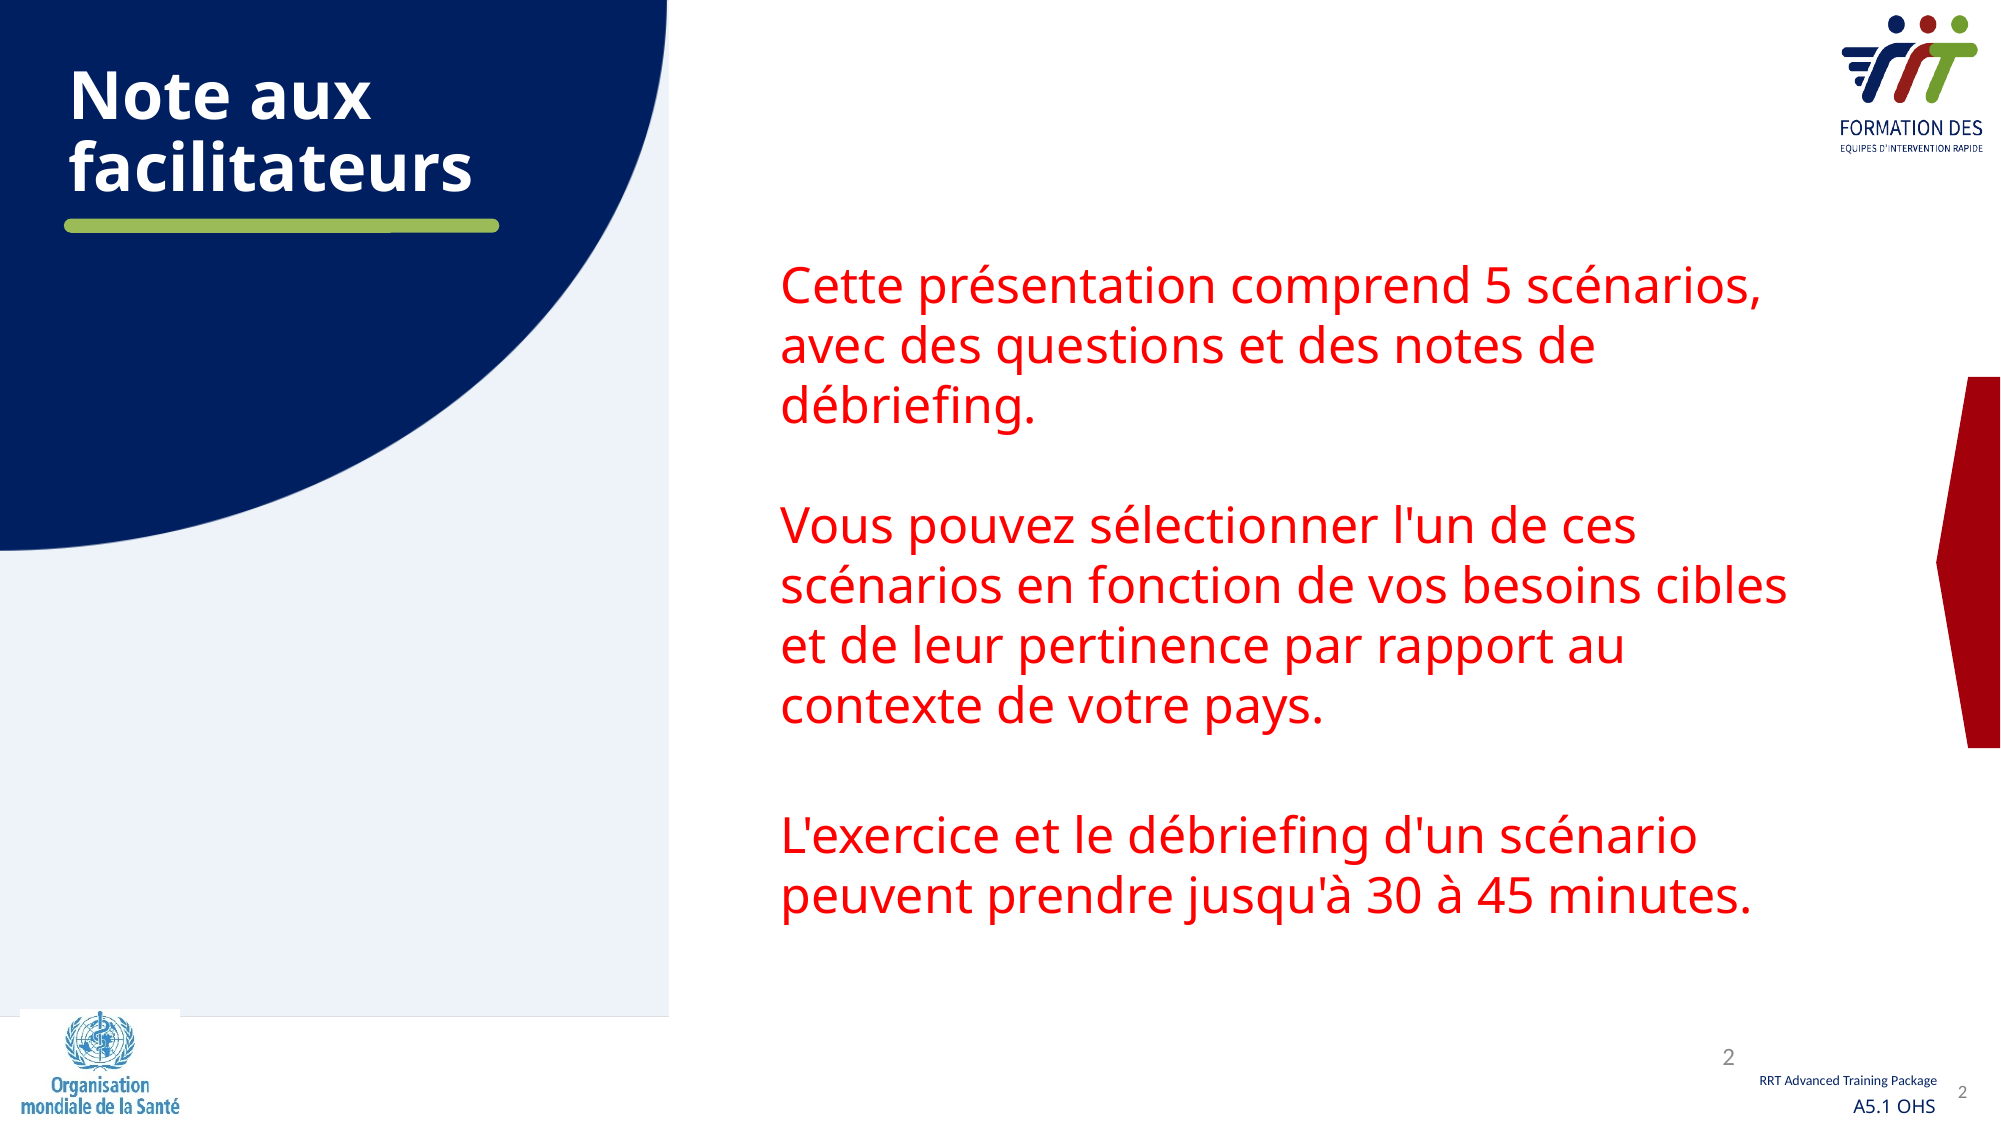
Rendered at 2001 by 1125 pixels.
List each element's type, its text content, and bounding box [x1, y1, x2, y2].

text_box Cette présentation comprend 5 scénarios, avec des questions et des notes de débriefing. Vous pouvez sélectionner l'un de ces scénarios en fonction de vos besoins cibles et de leur pertinence par rapport au contexte de votre pays. L'exercice et le débriefing d'un scénario peuvent prendre jusqu'à 30 à 45 minutes. [774, 188, 1797, 989]
picture [1840, 14, 1983, 154]
slide_number 2 [1706, 1038, 1750, 1073]
picture [0, 0, 669, 1115]
text_box Note aux facilitateurs [62, 54, 500, 201]
